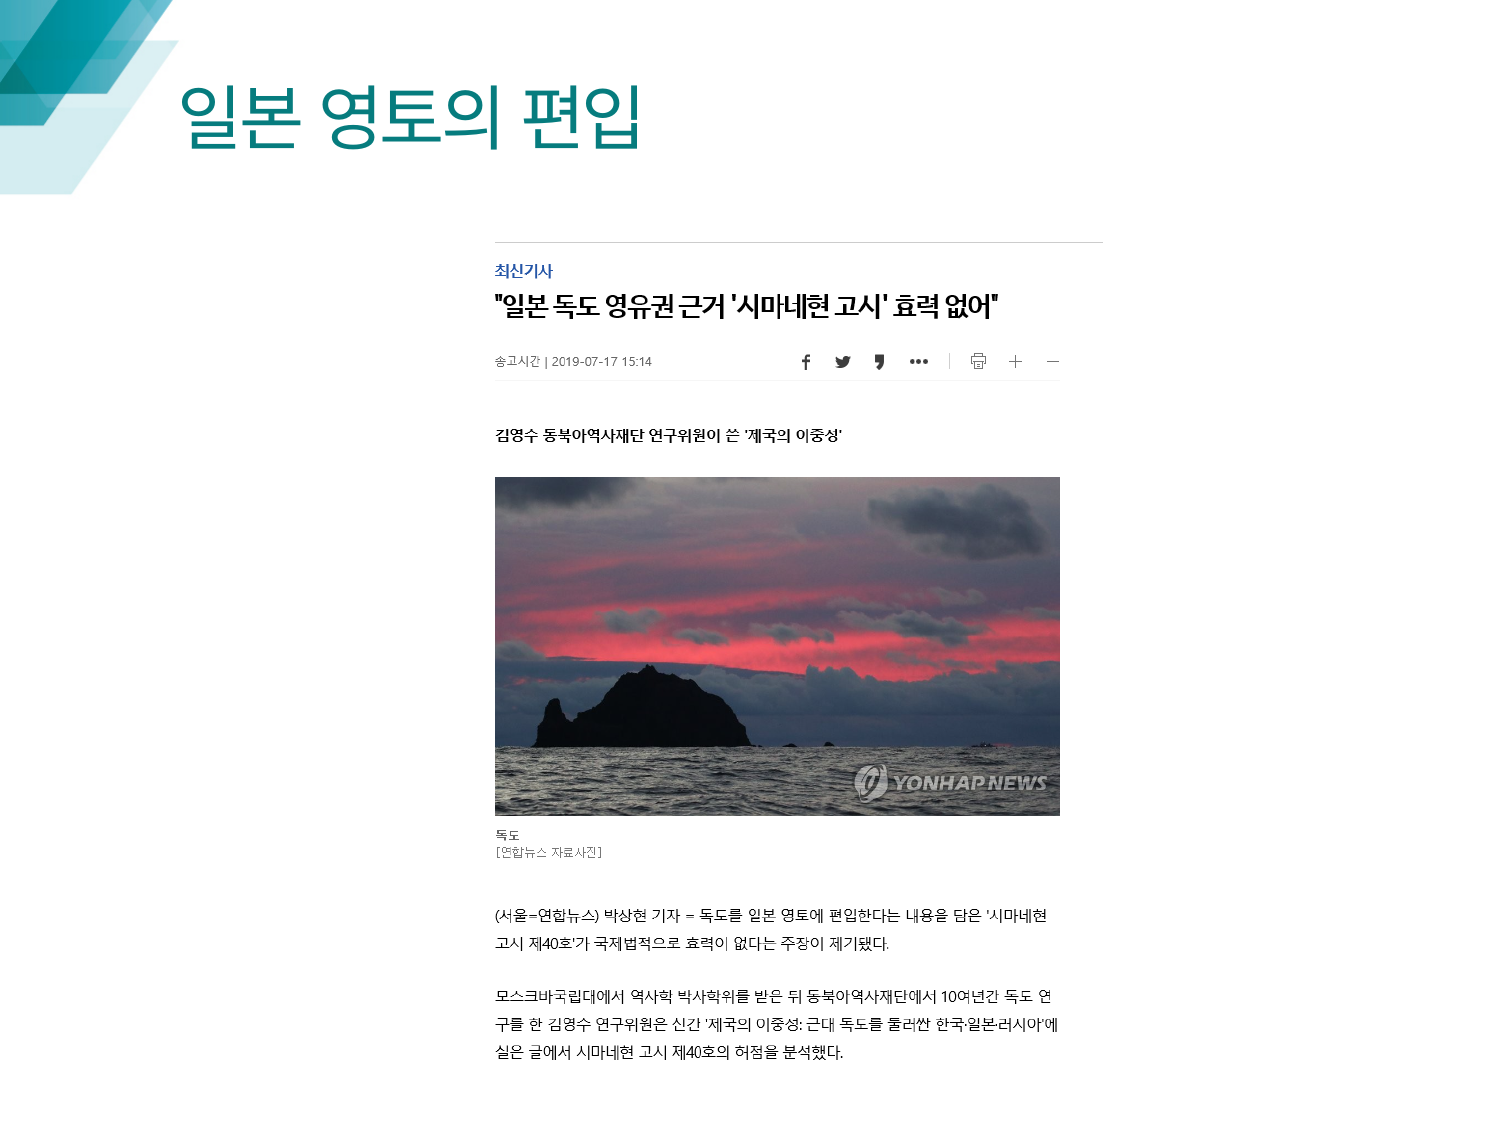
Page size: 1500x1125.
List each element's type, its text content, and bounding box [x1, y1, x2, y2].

title 일본 영토의 편입 [162, 53, 1457, 189]
picture [0, 0, 1500, 1125]
